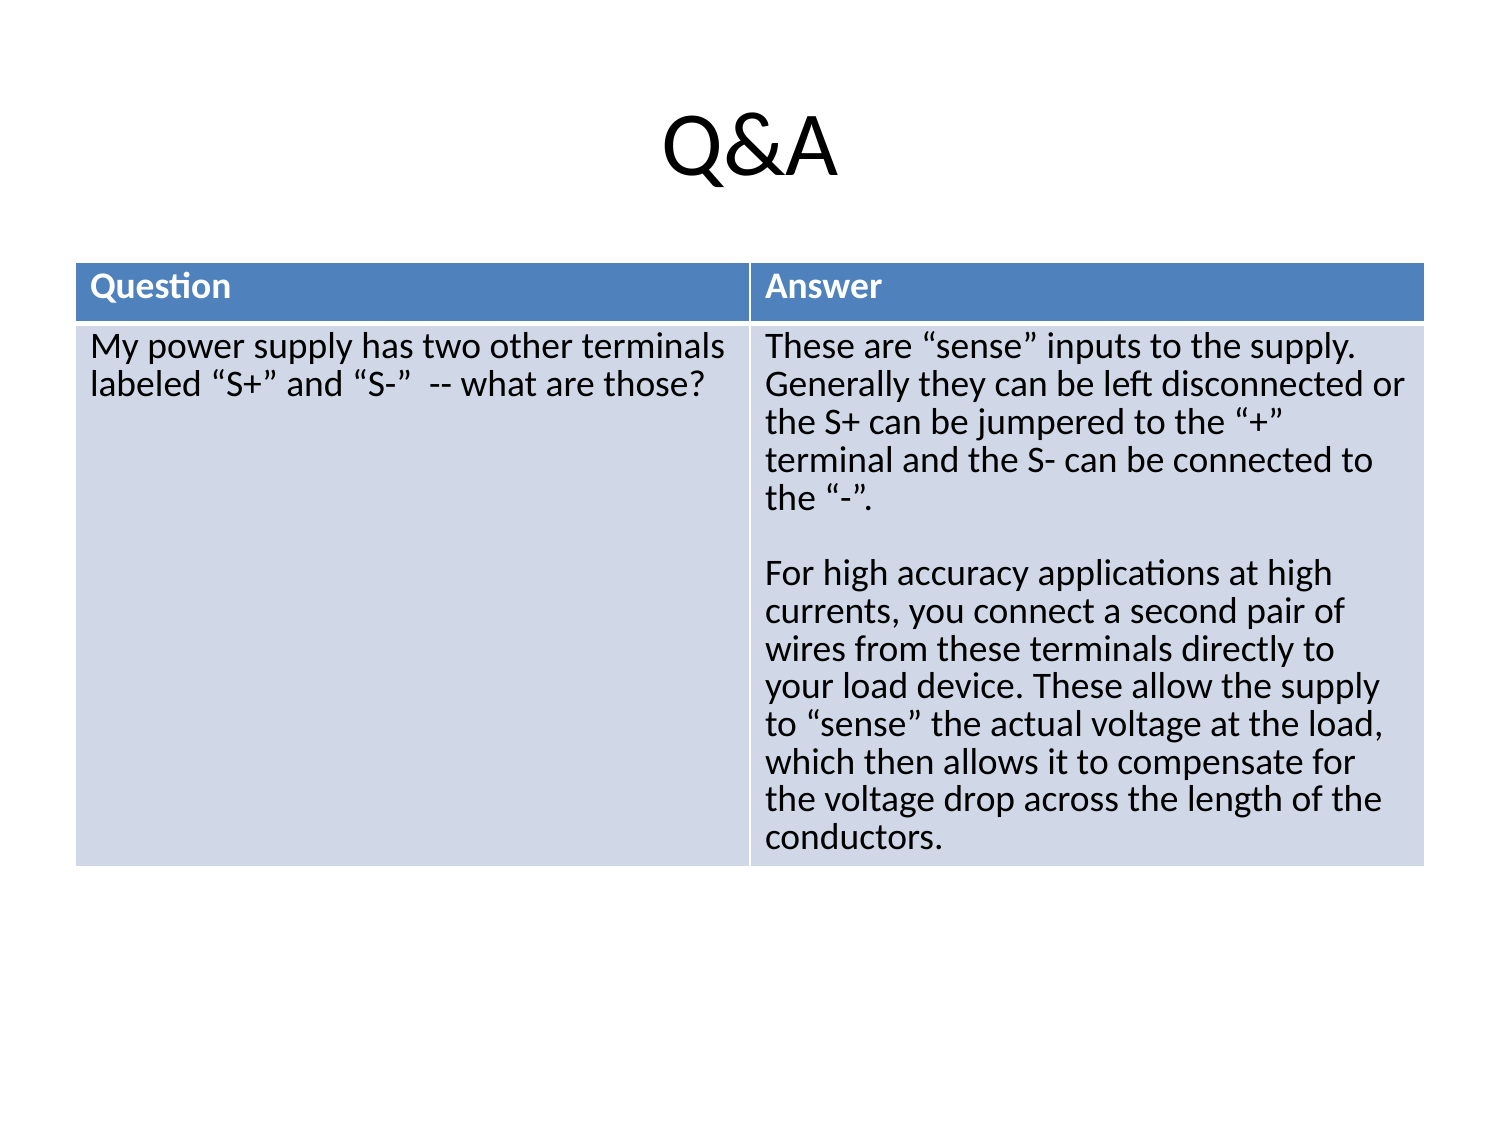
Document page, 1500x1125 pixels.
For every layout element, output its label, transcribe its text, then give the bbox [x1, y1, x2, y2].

table_header Answer [751, 263, 1424, 321]
table_cell My power supply has two other terminals labeled “S+” and “S-” -- what are those? [76, 326, 749, 866]
title Q&A [75, 45, 1425, 233]
table_header Question [76, 263, 749, 321]
table_cell These are “sense” inputs to the supply. Generally they can be left disconnected or the S+ can be jumpered to the “+” terminal and the S- can be connected to the “-”. For high accuracy applications at high currents, you connect a second pair of wires from these terminals directly to your load device. These allow the supply to “sense” the actual voltage at the load, which then allows it to compensate for the voltage drop across the length of the conductors. [751, 326, 1424, 866]
